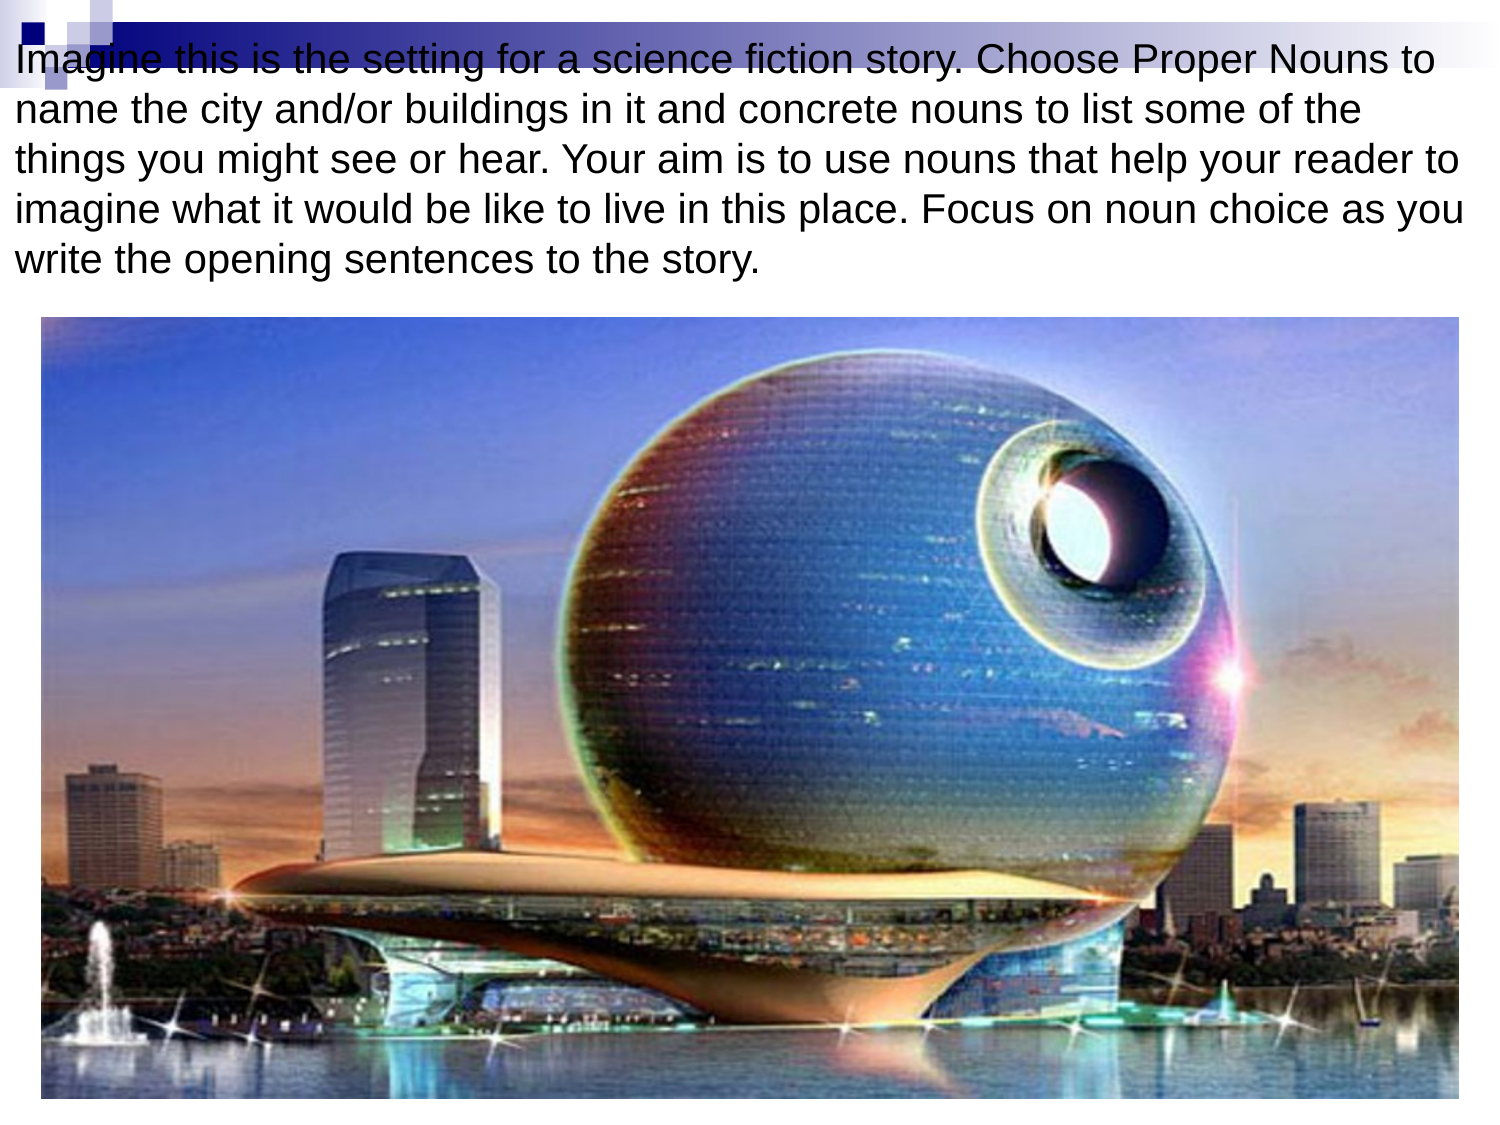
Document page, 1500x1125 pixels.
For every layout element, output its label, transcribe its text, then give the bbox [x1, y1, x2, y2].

text_box Imagine this is the setting for a science fiction story. Choose Proper Nouns to name the city and/or buildings in it and concrete nouns to list some of the things you might see or hear. Your aim is to use nouns that help your reader to imagine what it would be like to live in this place. Focus on noun choice as you write the opening sentences to the story. [0, 24, 1500, 290]
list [41, 316, 1459, 1099]
